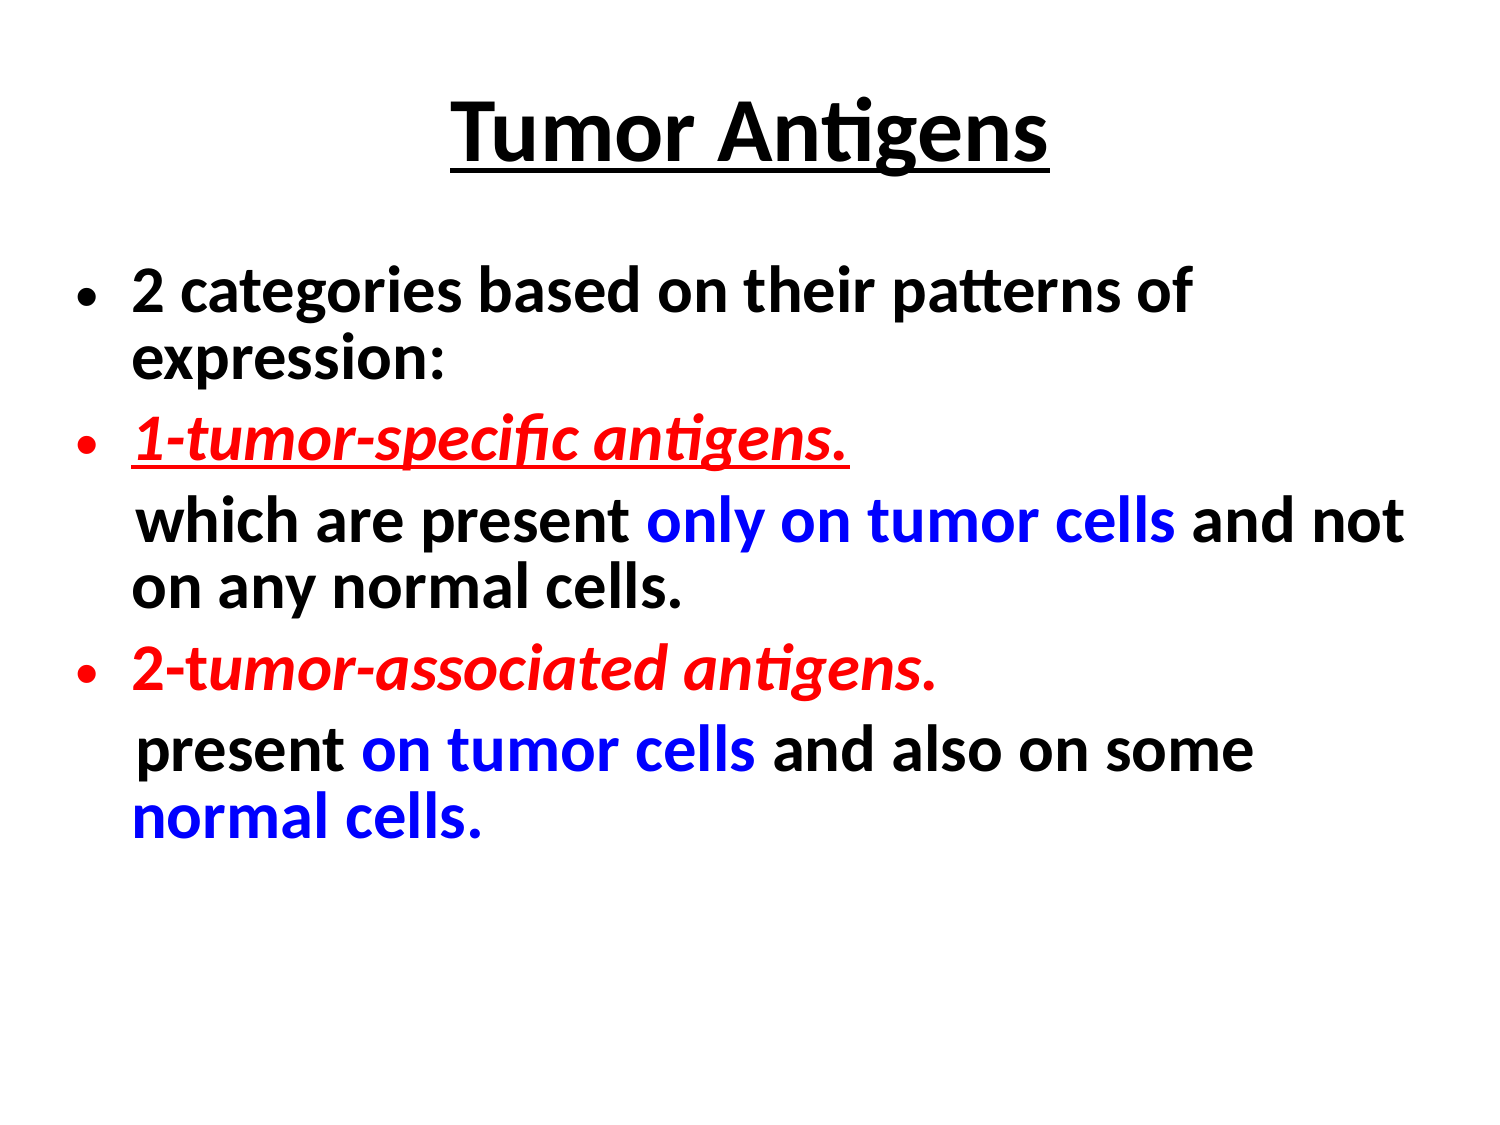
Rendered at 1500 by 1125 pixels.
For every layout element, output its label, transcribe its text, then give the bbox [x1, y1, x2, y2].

title Tumor Antigens [75, 45, 1425, 233]
list 2 categories based on their patterns of expression: 1-tumor-specific antigens. which are present only on tumor cells and not on any normal cells. 2-tumor-associated antigens. present on tumor cells and also on some normal cells. [75, 262, 1425, 1005]
